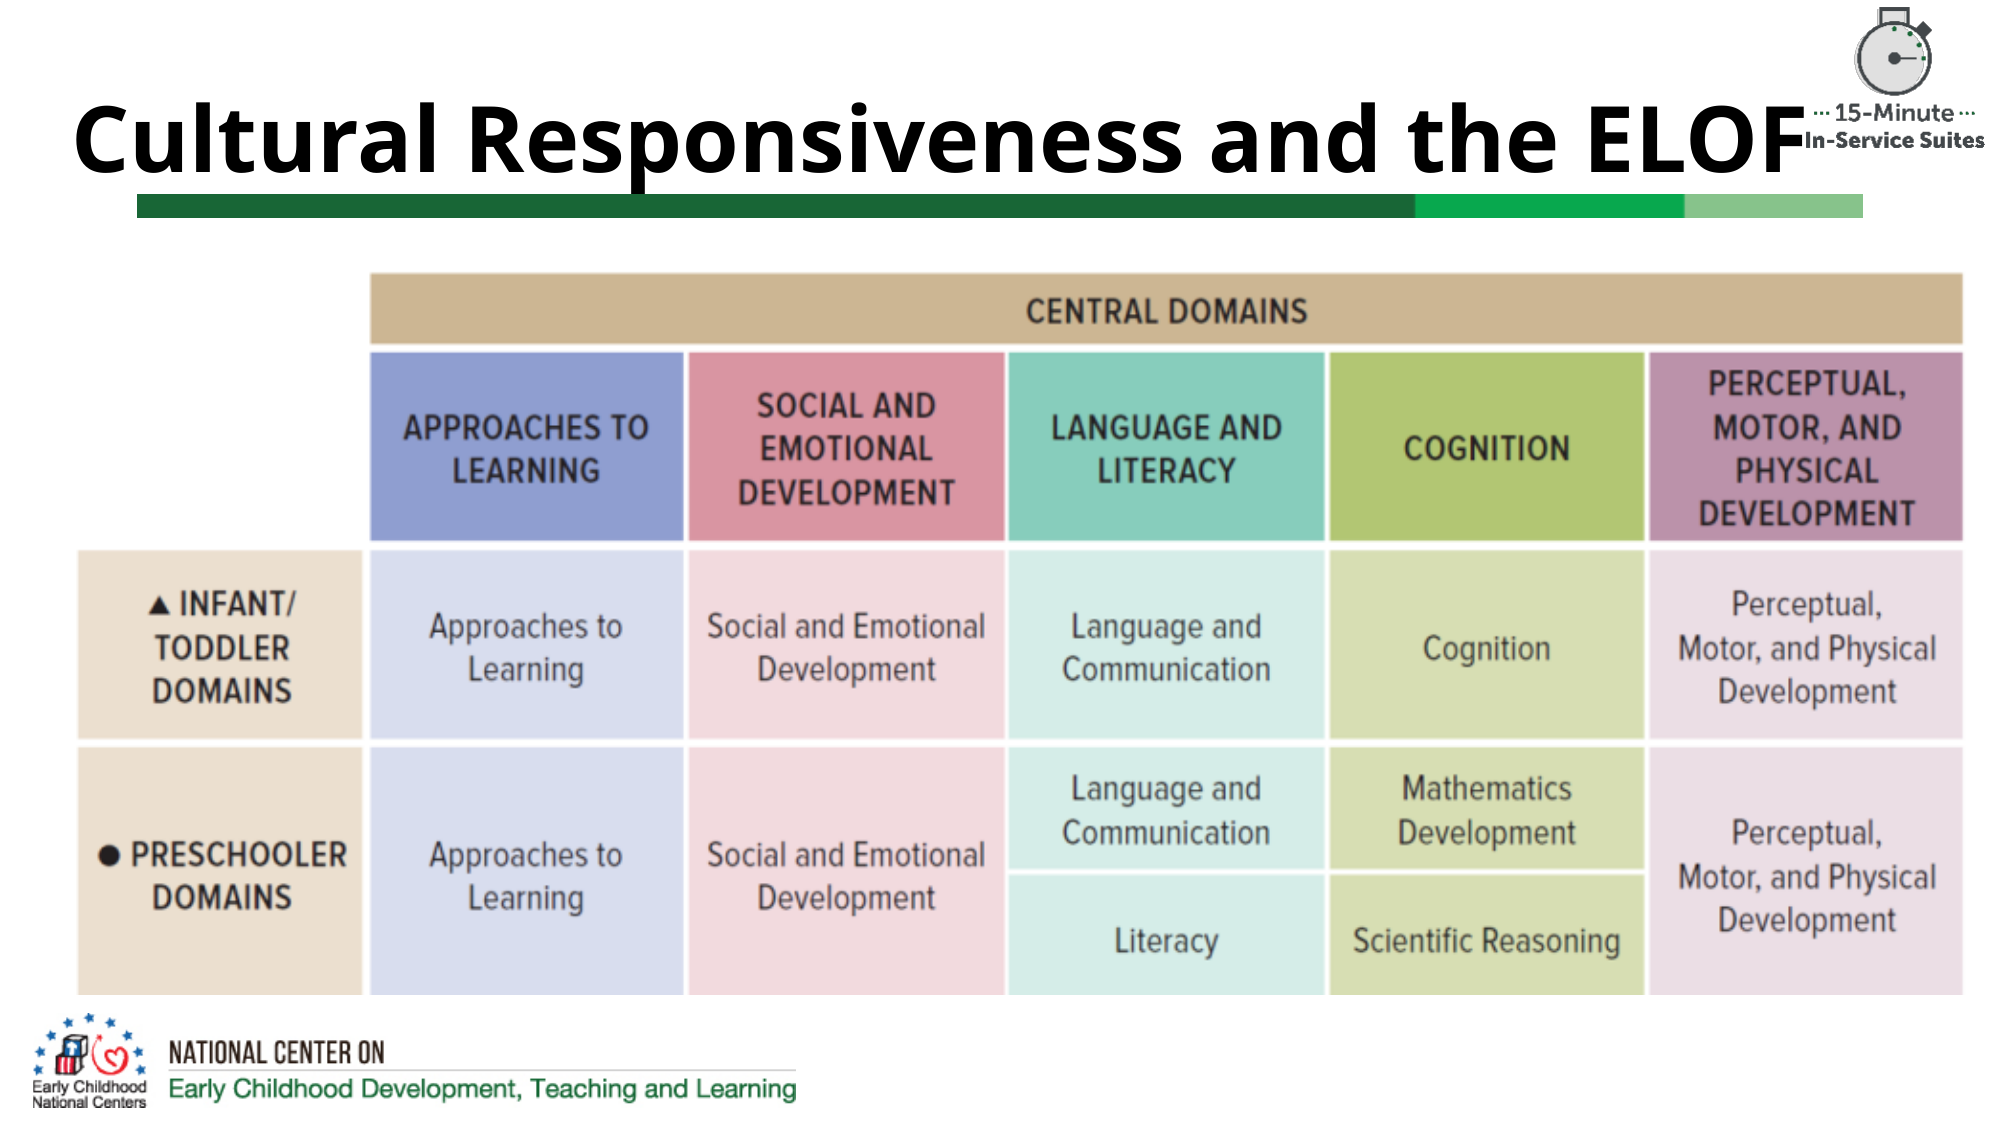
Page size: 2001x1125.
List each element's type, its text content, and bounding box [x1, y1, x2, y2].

picture [33, 1013, 796, 1108]
picture [1790, 0, 1999, 161]
title Cultural Responsiveness and the ELOF [56, 59, 1863, 225]
picture [33, 267, 1967, 995]
